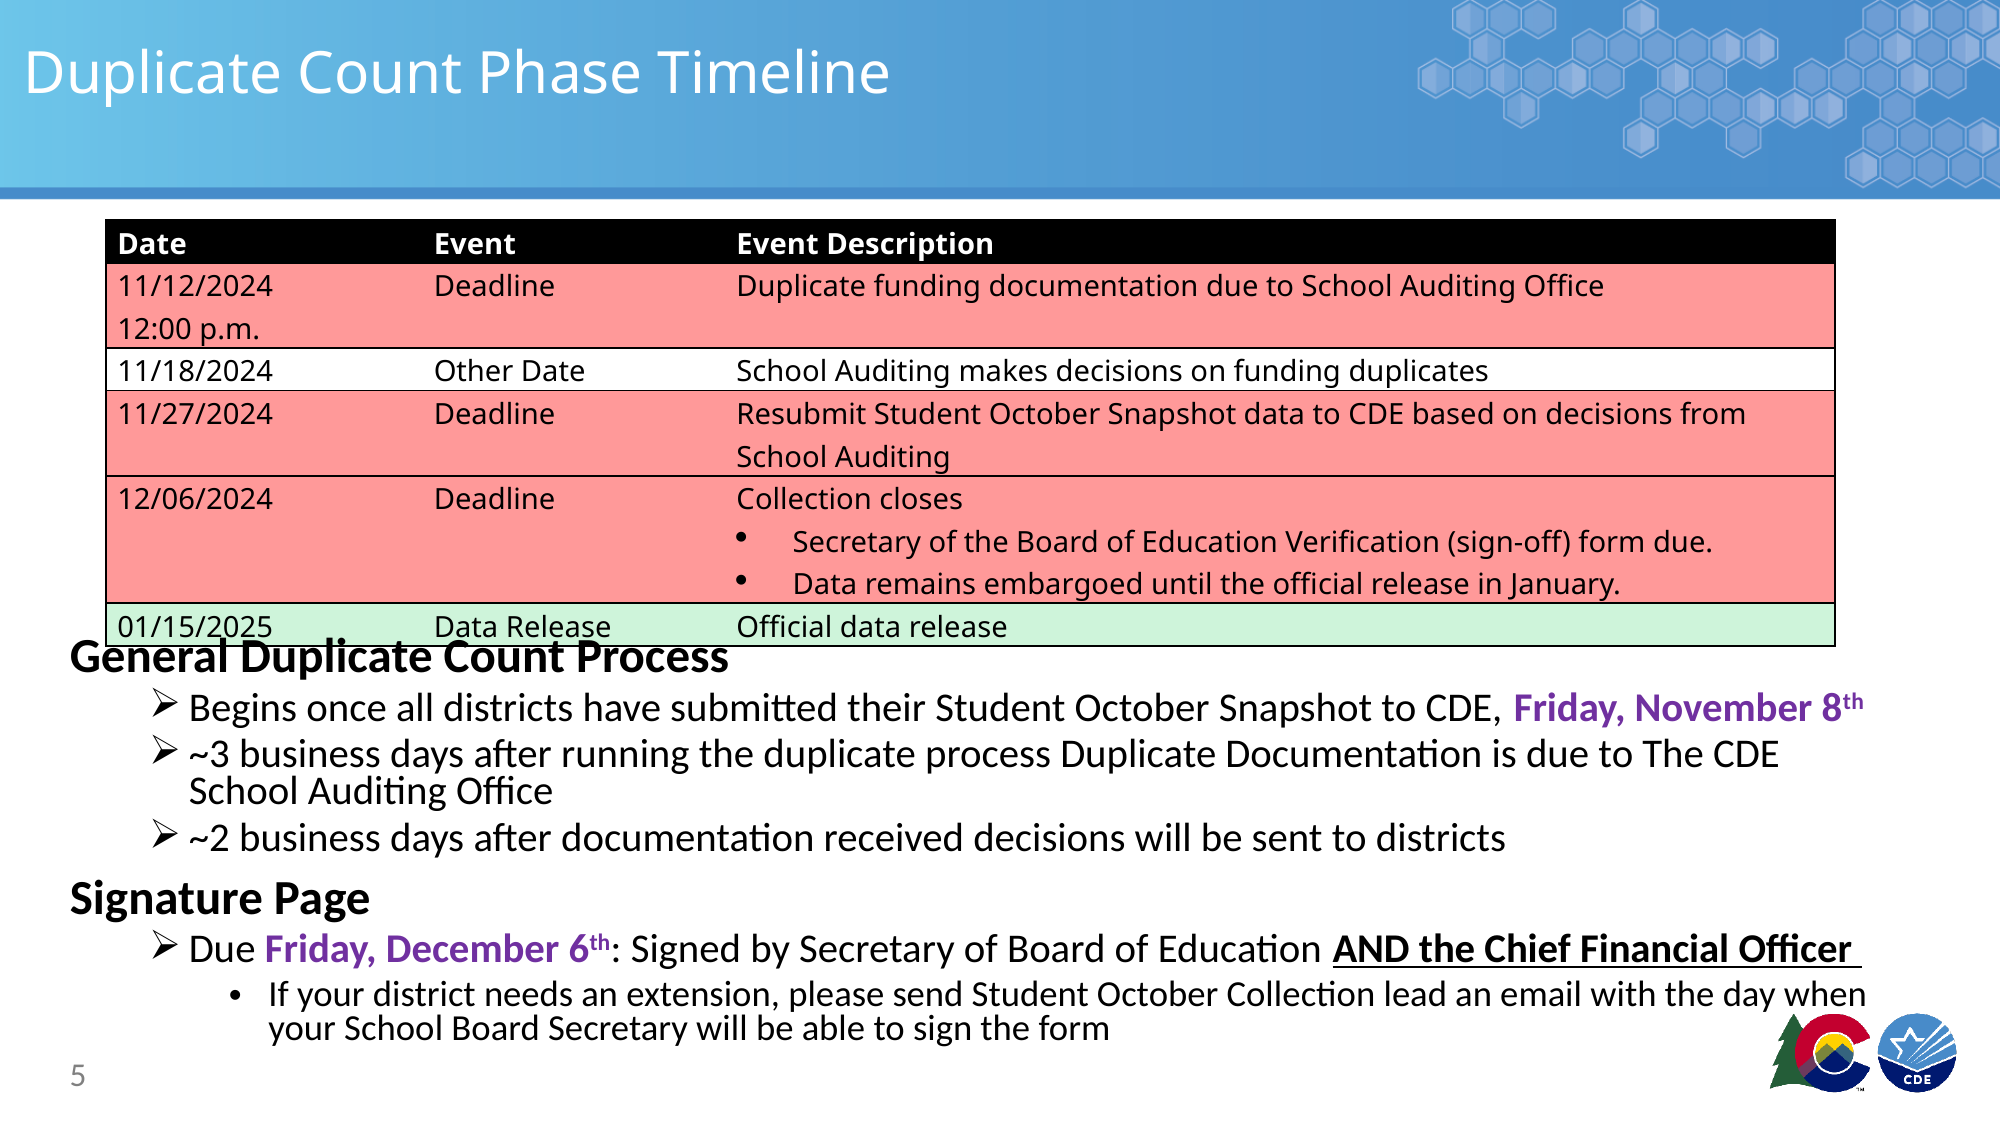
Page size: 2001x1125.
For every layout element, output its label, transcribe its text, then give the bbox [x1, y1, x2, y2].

table_cell 11/18/2024 [107, 349, 422, 390]
table_header Date [107, 221, 422, 262]
table_cell Deadline [422, 391, 725, 475]
table_cell Resubmit Student October Snapshot data to CDE based on decisions from School Auditing [725, 391, 1834, 475]
title Duplicate Count Phase Timeline [23, 43, 1221, 168]
table_header Event [422, 221, 725, 262]
table_cell Duplicate funding documentation due to School Auditing Office [725, 264, 1834, 347]
slide_number 5 [54, 1042, 505, 1103]
table_cell Deadline [422, 264, 725, 347]
table_cell Official data release [725, 604, 1834, 637]
table_cell 01/15/2025 [107, 604, 422, 637]
table_cell 11/12/2024 12:00 p.m. [107, 264, 422, 347]
table_header Event Description [725, 221, 1834, 262]
table_cell School Auditing makes decisions on funding duplicates [725, 349, 1834, 390]
table_cell Other Date [422, 349, 725, 390]
picture [1768, 1012, 1957, 1093]
list General Duplicate Count Process Begins once all districts have submitted their Student October Snapshot to CDE, Friday, November 8th ~3 business days after running the duplicate process Duplicate Documentation is due to The CDE School Auditing Office ~2 business days after documentation received decisions will be sent to districts Signature Page Due Friday, December 6th: Signed by Secretary of Board of Education AND the Chief Financial Officer If your district needs an extension, please send Student October Collection lead an email with the day when your School Board Secretary will be able to sign the form [69, 637, 1871, 1058]
table_cell 12/06/2024 [107, 477, 422, 602]
table_cell Deadline [422, 477, 725, 602]
table_cell Data Release [422, 604, 725, 637]
picture [0, 0, 2000, 200]
table_cell 11/27/2024 [107, 391, 422, 475]
table_cell Collection closes Secretary of the Board of Education Verification (sign-off) form due. Data remains embargoed until the official release in January. [725, 477, 1834, 602]
